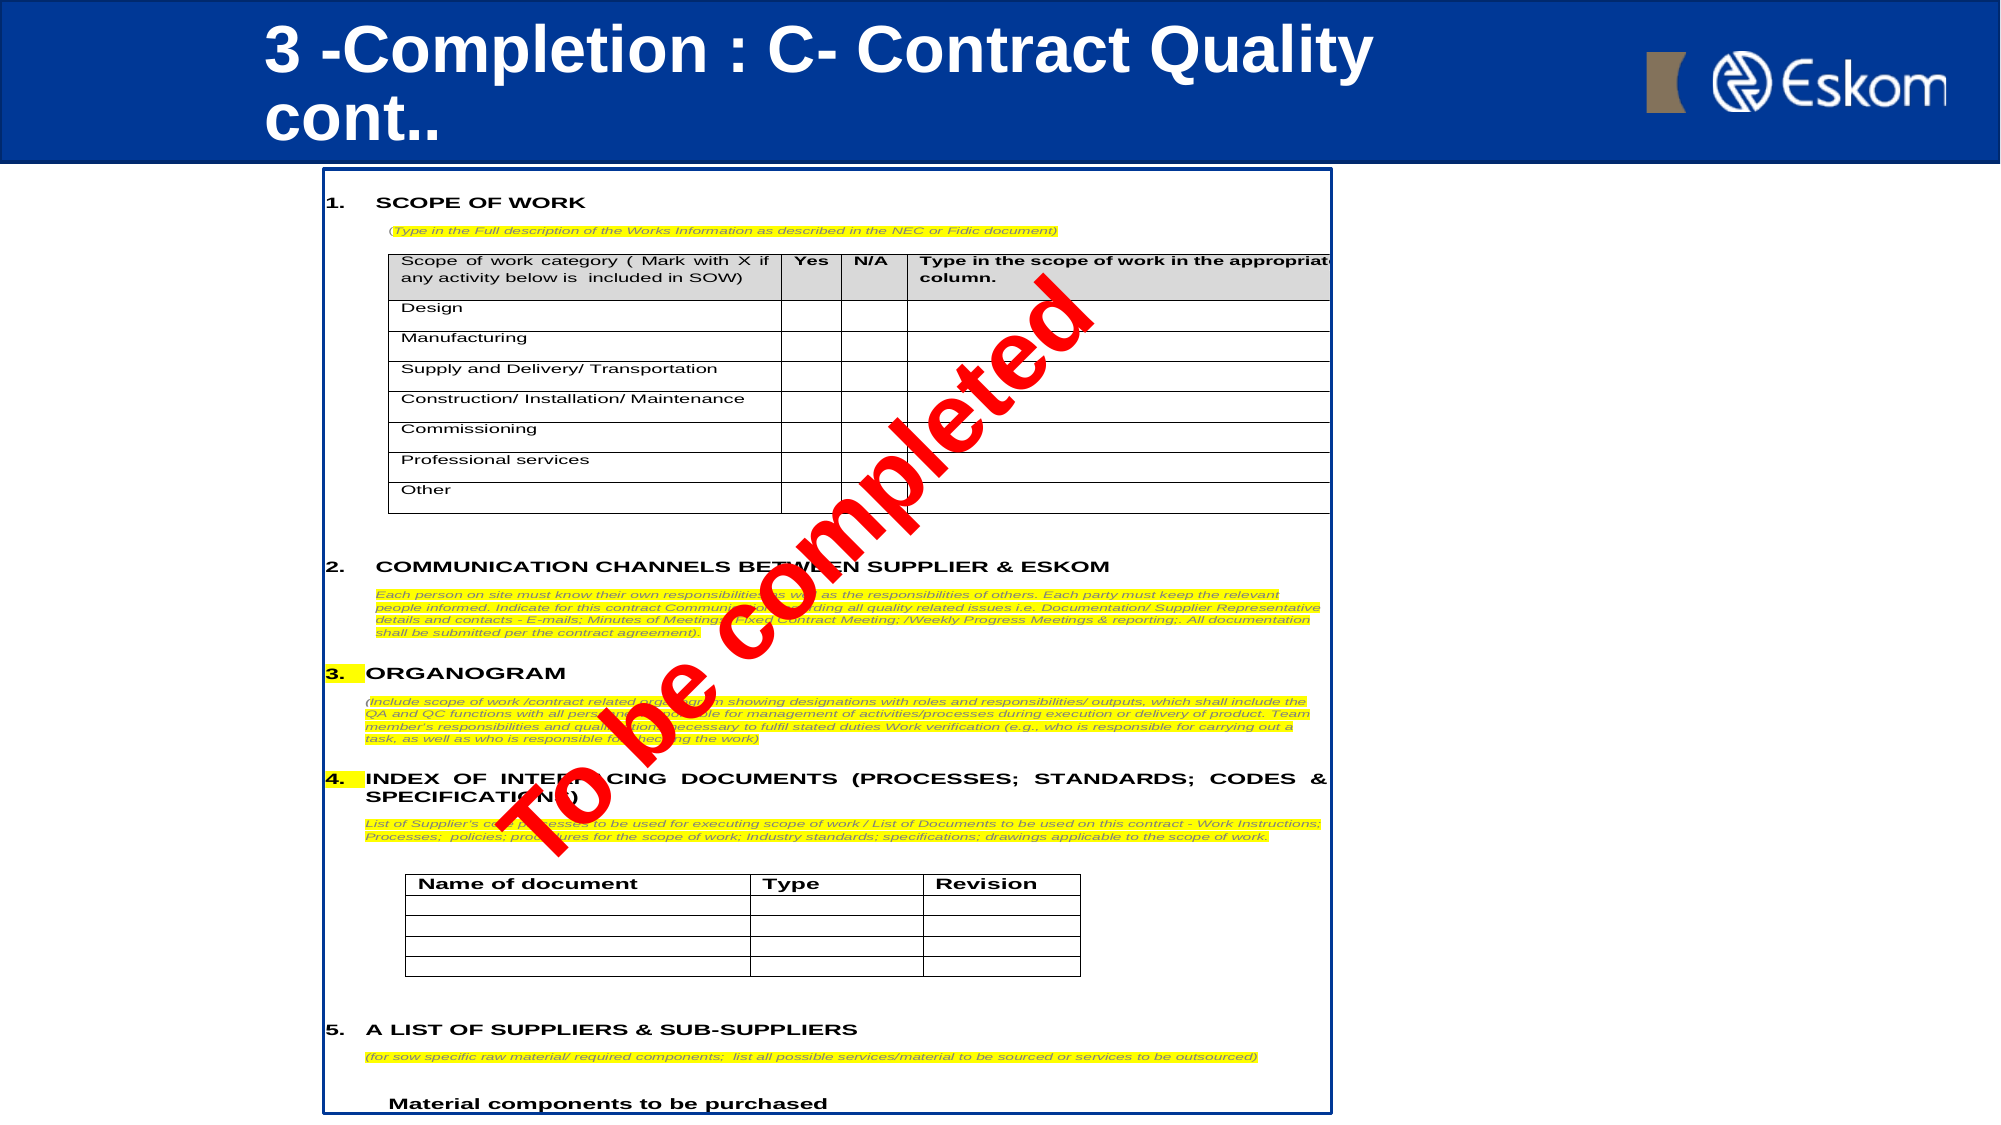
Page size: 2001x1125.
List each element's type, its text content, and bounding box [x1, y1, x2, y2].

picture [325, 170, 1330, 1113]
title 3 -Completion : C- Contract Quality cont.. [249, 19, 1473, 153]
text_box To be completed [1097, 66, 1295, 168]
